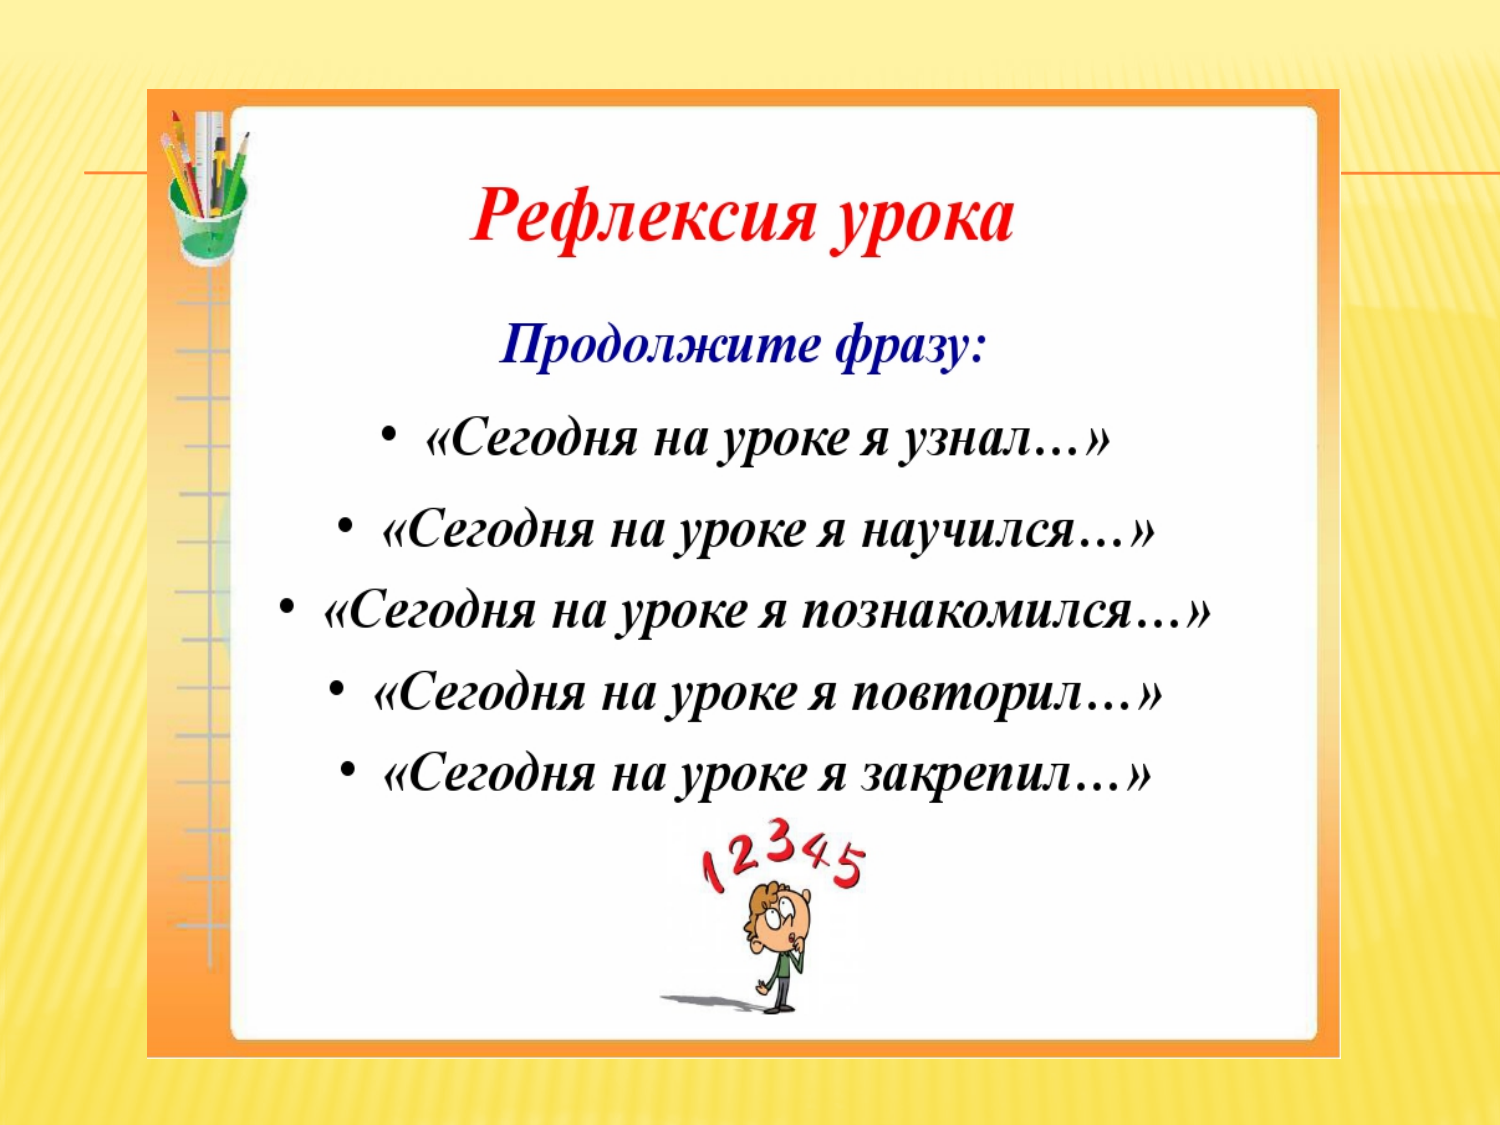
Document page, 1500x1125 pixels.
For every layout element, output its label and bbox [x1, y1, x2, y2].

picture [147, 89, 1341, 1059]
